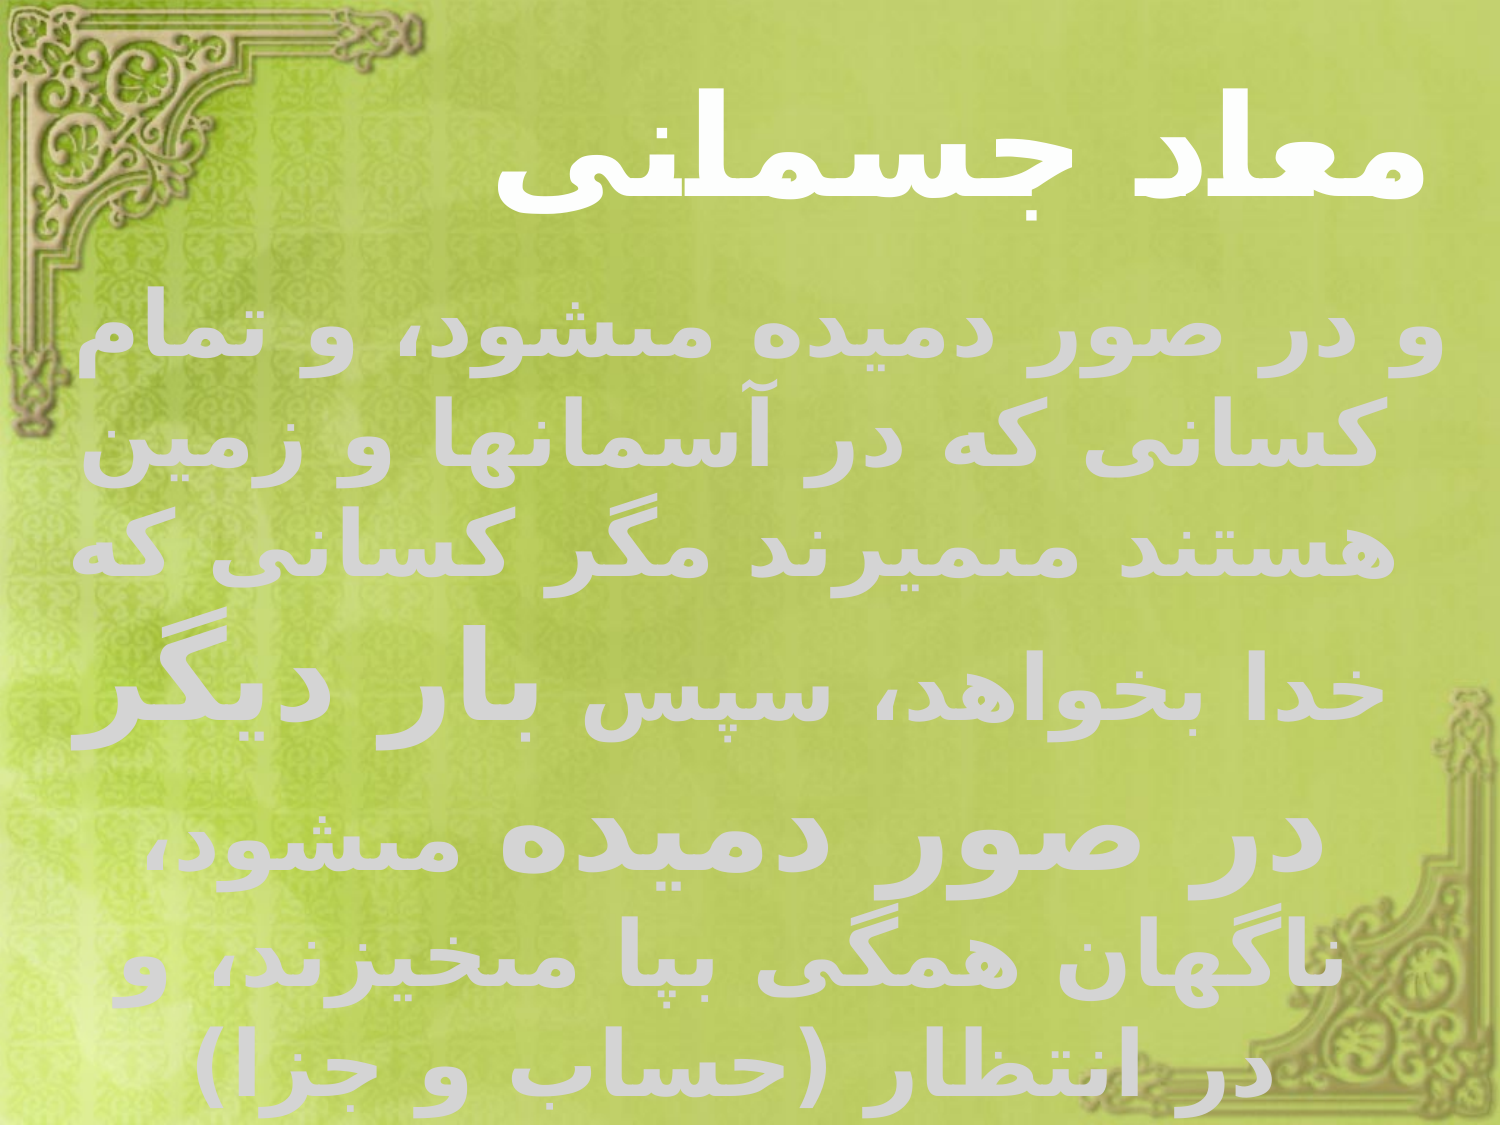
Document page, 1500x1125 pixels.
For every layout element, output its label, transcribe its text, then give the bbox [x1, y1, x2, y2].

title معاد جسمانی [443, 44, 1480, 233]
picture [0, 0, 1500, 1125]
list و در صور دميده مى‏شود، و تمام كسانى كه در آسمانها و زمين هستند مى‏ميرند مگر كسانى كه خدا بخواهد، سپس بار ديگر در صور دميده مى‏شود، ناگهان همگى بپا مى‏خيزند، و در انتظار (حساب و جزا) هستند. سوره زمر آیه 68 [49, 257, 1476, 1051]
